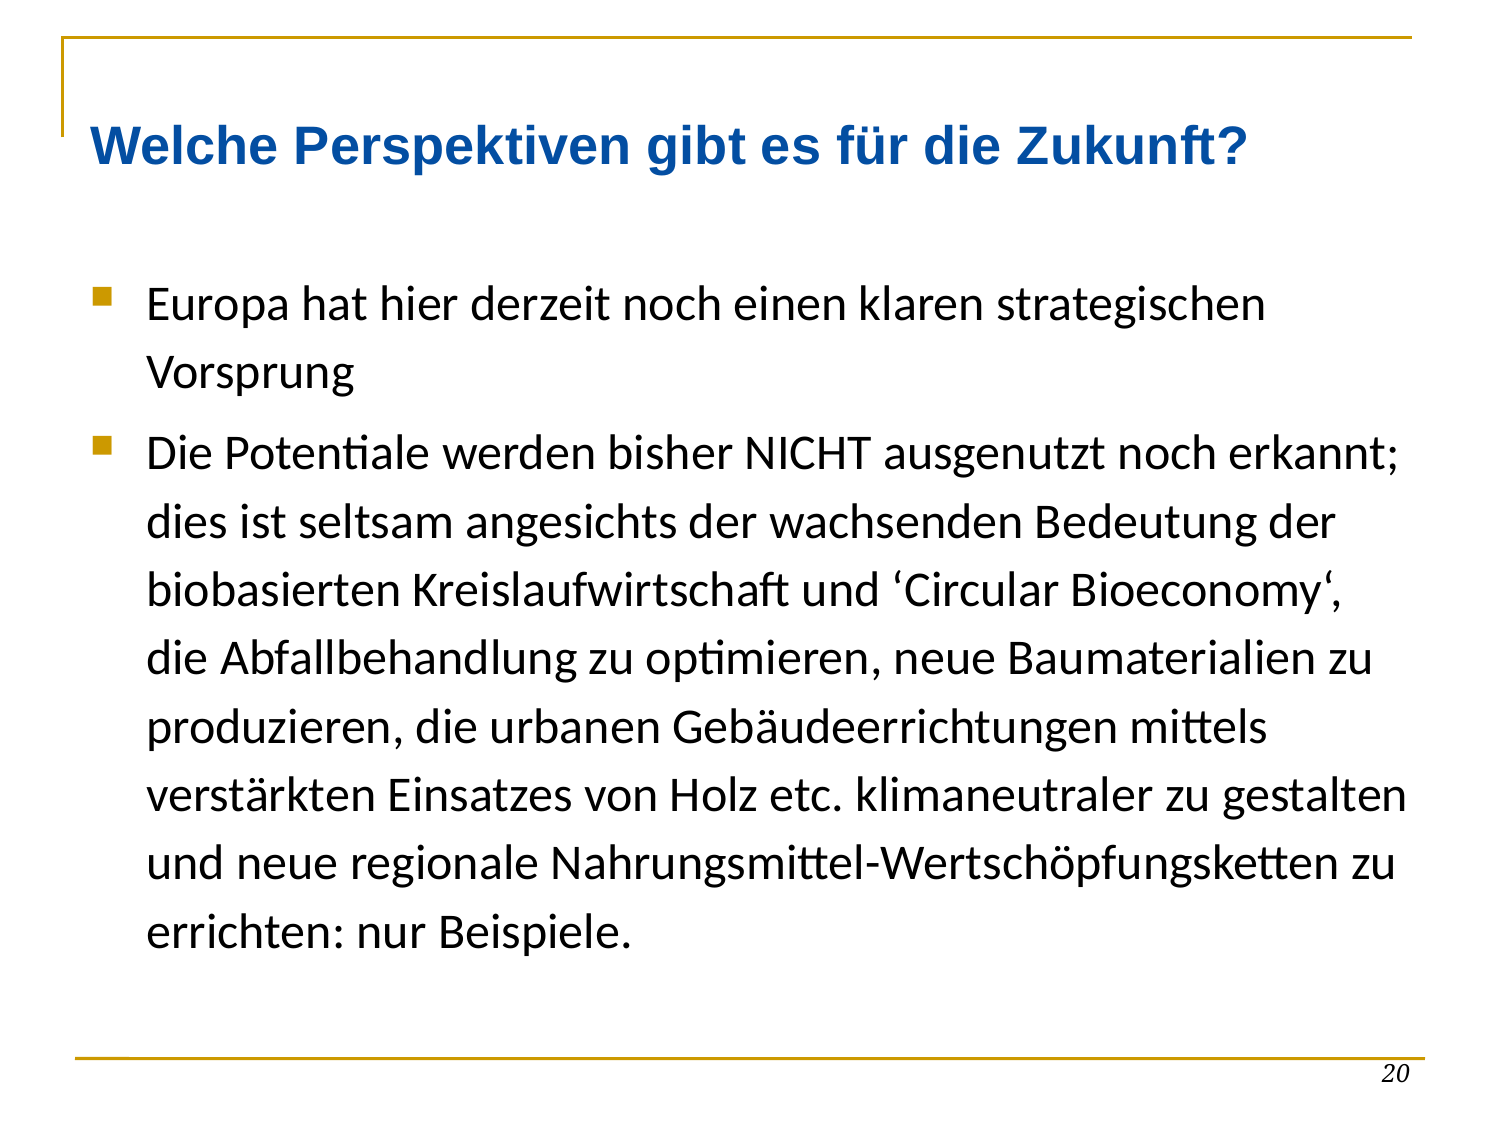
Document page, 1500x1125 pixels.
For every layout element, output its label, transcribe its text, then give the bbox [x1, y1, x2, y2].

title Welche Perspektiven gibt es für die Zukunft? [75, 41, 1425, 246]
slide_number 20 [1074, 1023, 1426, 1100]
list Europa hat hier derzeit noch einen klaren strategischen Vorsprung Die Potentiale werden bisher NICHT ausgenutzt noch erkannt; dies ist seltsam angesichts der wachsenden Bedeutung der biobasierten Kreislaufwirtschaft und ‘Circular Bioeconomy‘, die Abfallbehandlung zu optimieren, neue Baumaterialien zu produzieren, die urbanen Gebäudeerrichtungen mittels verstärkten Einsatzes von Holz etc. klimaneutraler zu gestalten und neue regionale Nahrungsmittel-Wertschöpfungsketten zu errichten: nur Beispiele. [75, 254, 1425, 898]
